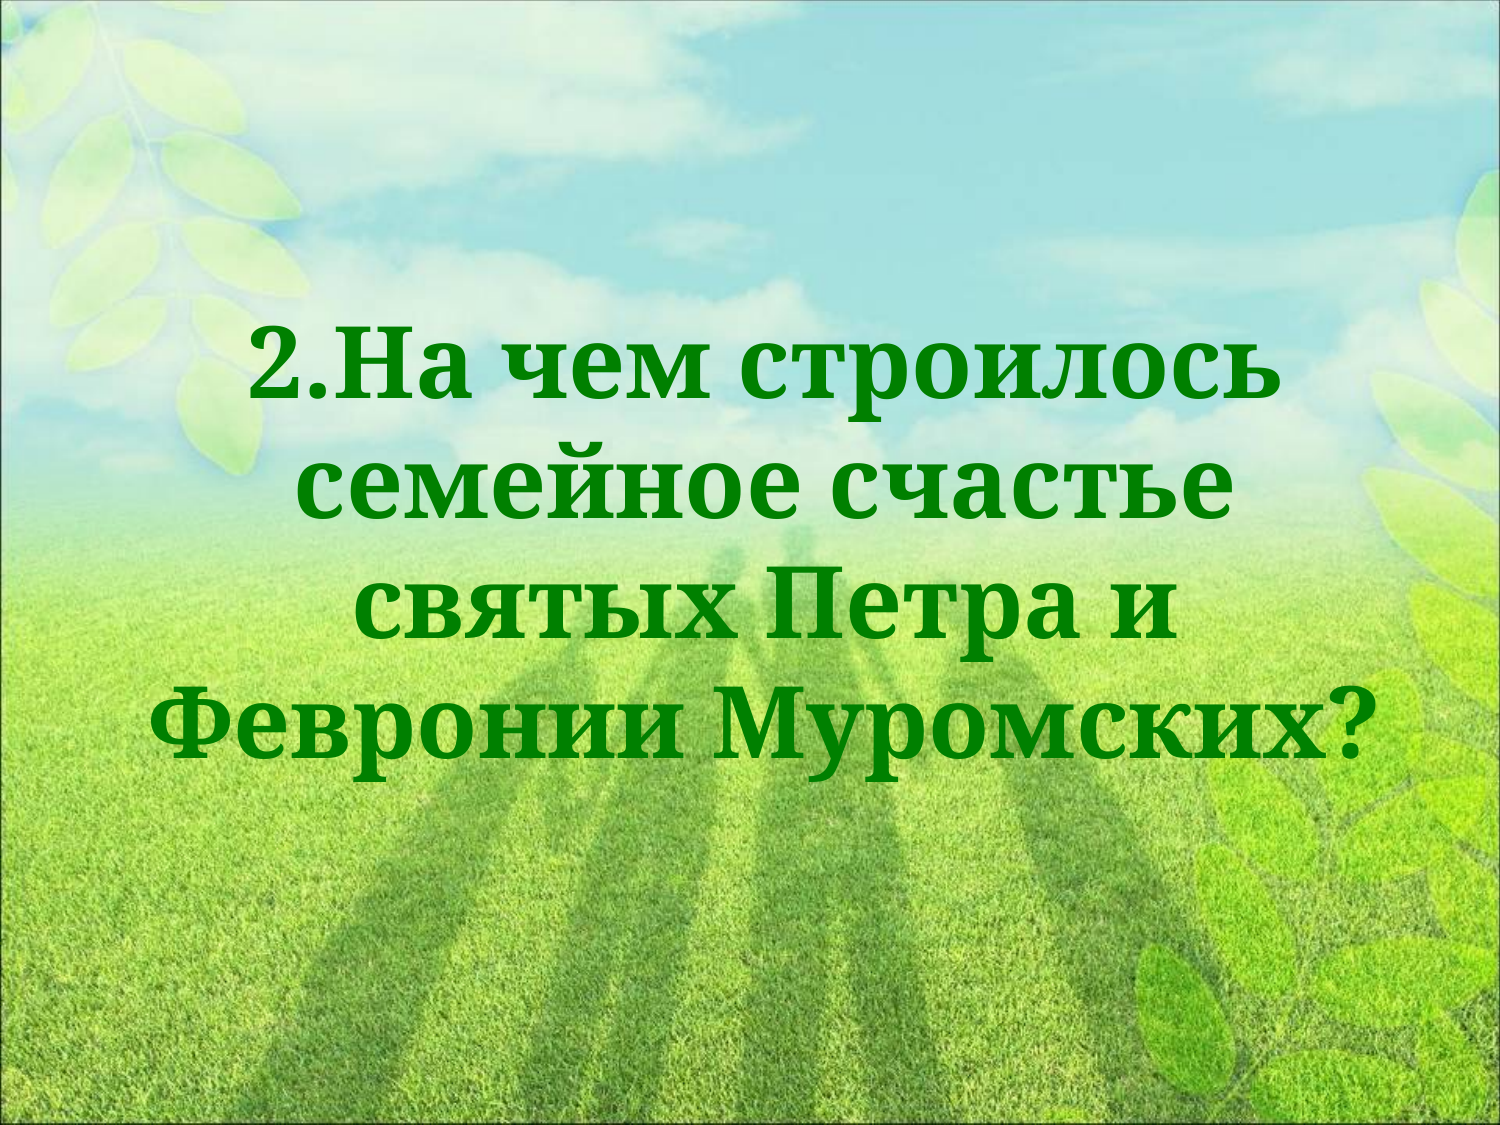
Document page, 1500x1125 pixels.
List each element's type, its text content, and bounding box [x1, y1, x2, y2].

picture [0, 0, 1500, 1125]
title 2.На чем строилось семейное счастье святых Петра и Февронии Муромских? [105, 44, 1426, 1032]
